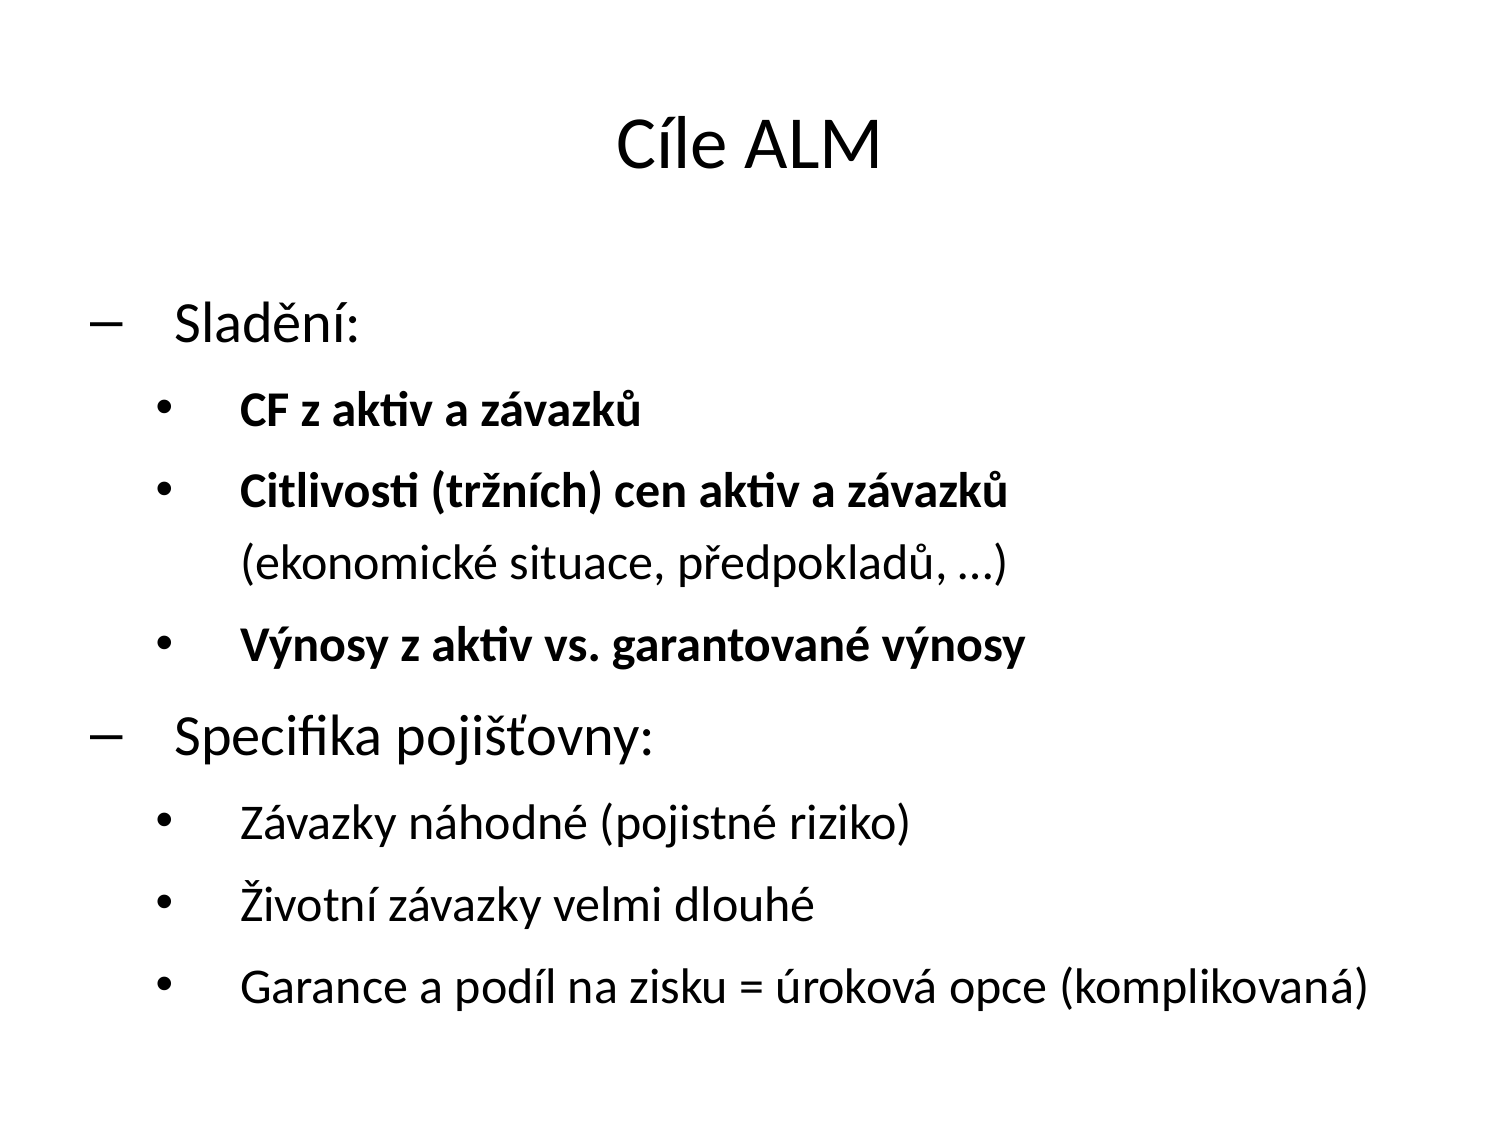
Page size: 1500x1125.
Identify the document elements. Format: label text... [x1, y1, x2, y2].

list Sladění: CF z aktiv a závazků Citlivosti (tržních) cen aktiv a závazků (ekonomické situace, předpokladů, …) Výnosy z aktiv vs. garantované výnosy Specifika pojišťovny: Závazky náhodné (pojistné riziko) Životní závazky velmi dlouhé Garance a podíl na zisku = úroková opce (komplikovaná) [75, 262, 1425, 1035]
title Cíle ALM [75, 45, 1425, 233]
